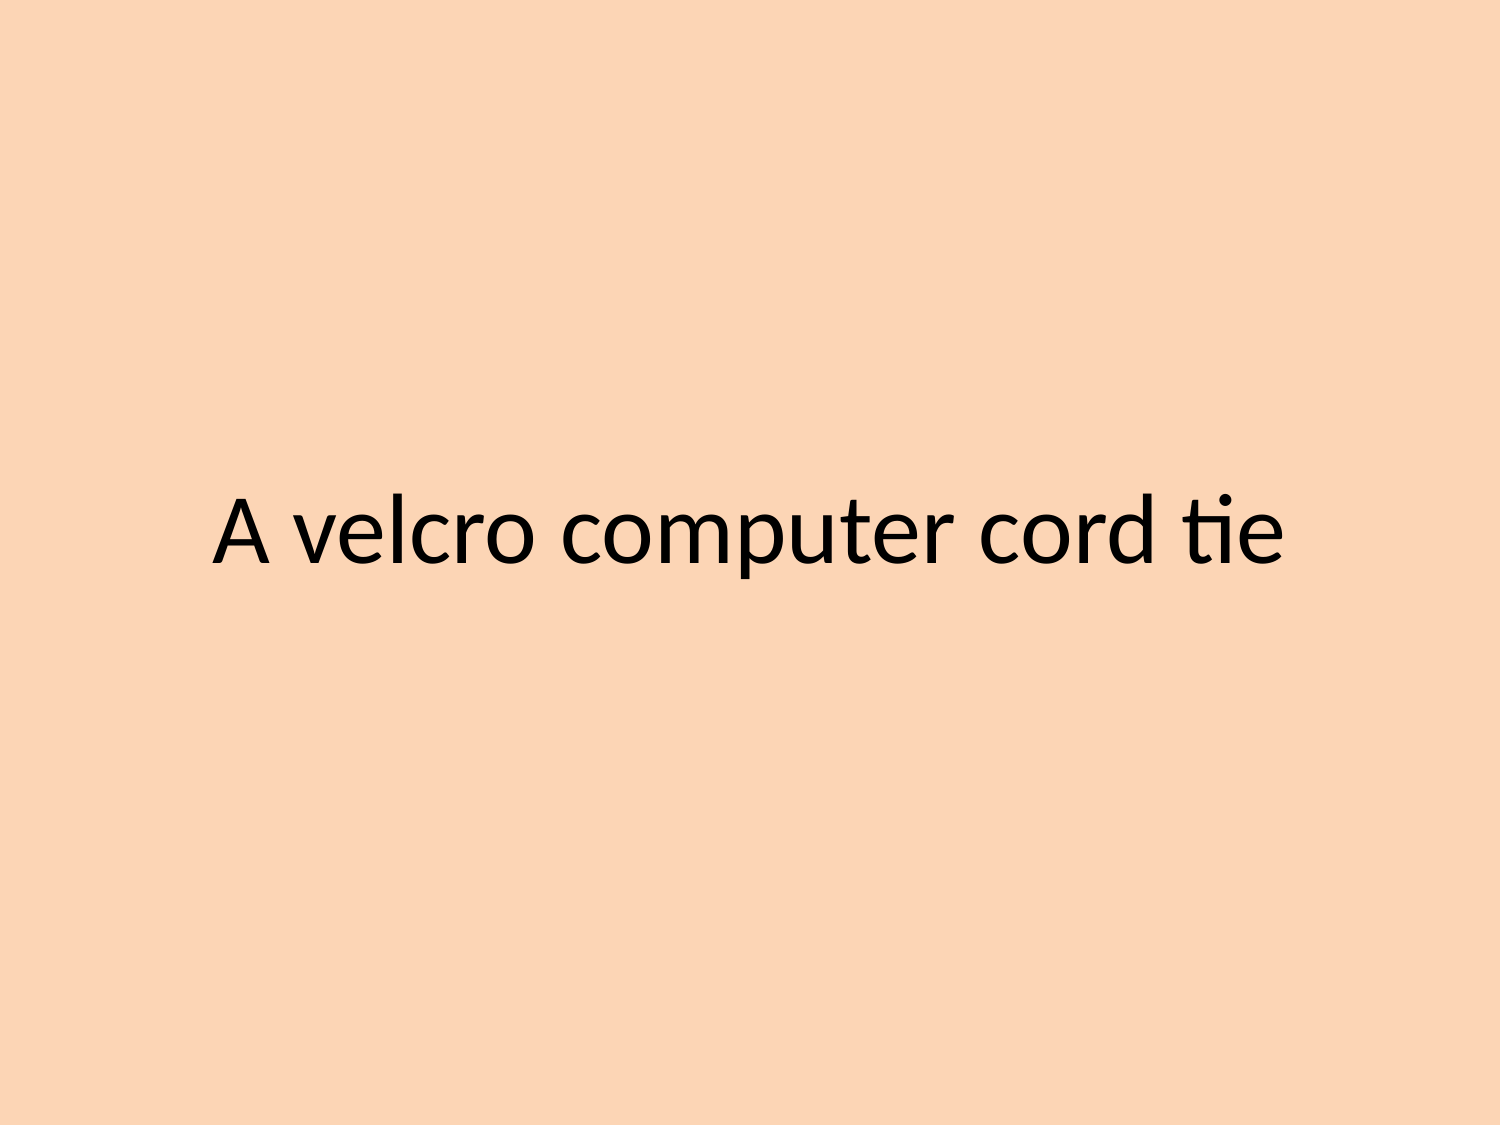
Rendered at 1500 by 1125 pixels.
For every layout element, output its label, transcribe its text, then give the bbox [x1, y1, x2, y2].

list A velcro computer cord tie [75, 262, 1425, 1005]
